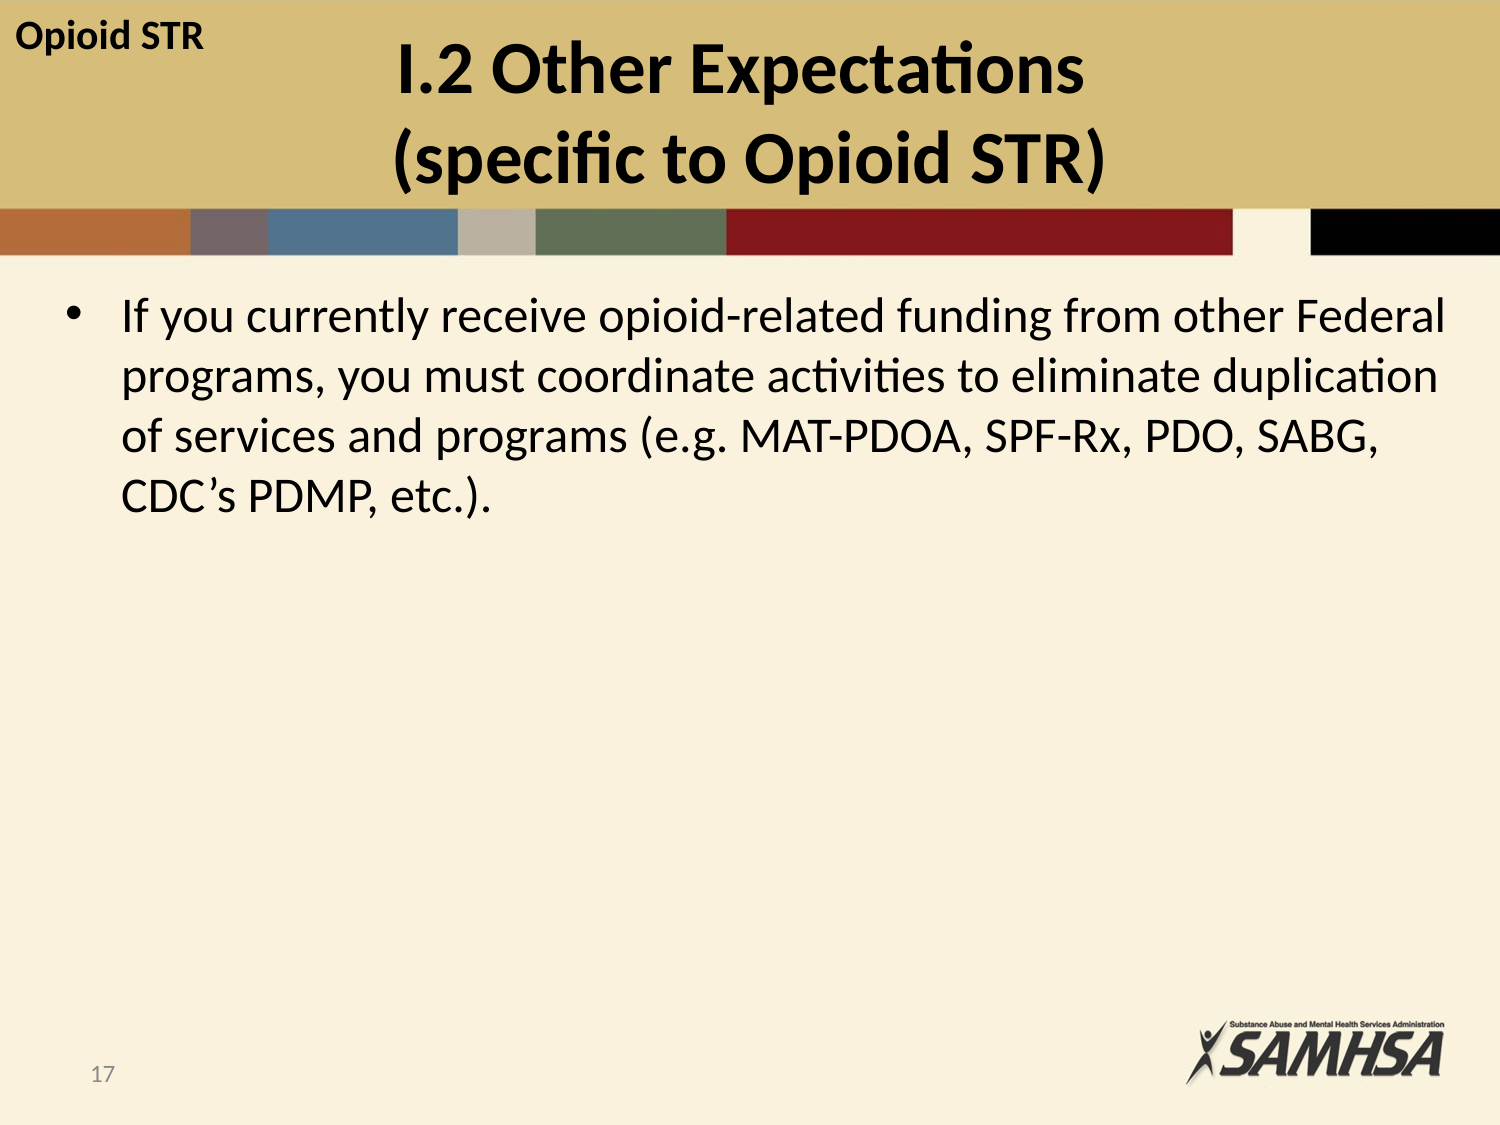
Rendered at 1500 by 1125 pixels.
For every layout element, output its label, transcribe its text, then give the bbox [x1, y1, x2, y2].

title I.2 Other Expectations (specific to Opioid STR) [74, 24, 1426, 193]
slide_number 17 [75, 1042, 425, 1103]
list If you currently receive opioid-related funding from other Federal programs, you must coordinate activities to eliminate duplication of services and programs (e.g. MAT-PDOA, SPF-Rx, PDO, SABG, CDC’s PDMP, etc.). [49, 274, 1463, 1051]
picture [0, 0, 1500, 1125]
